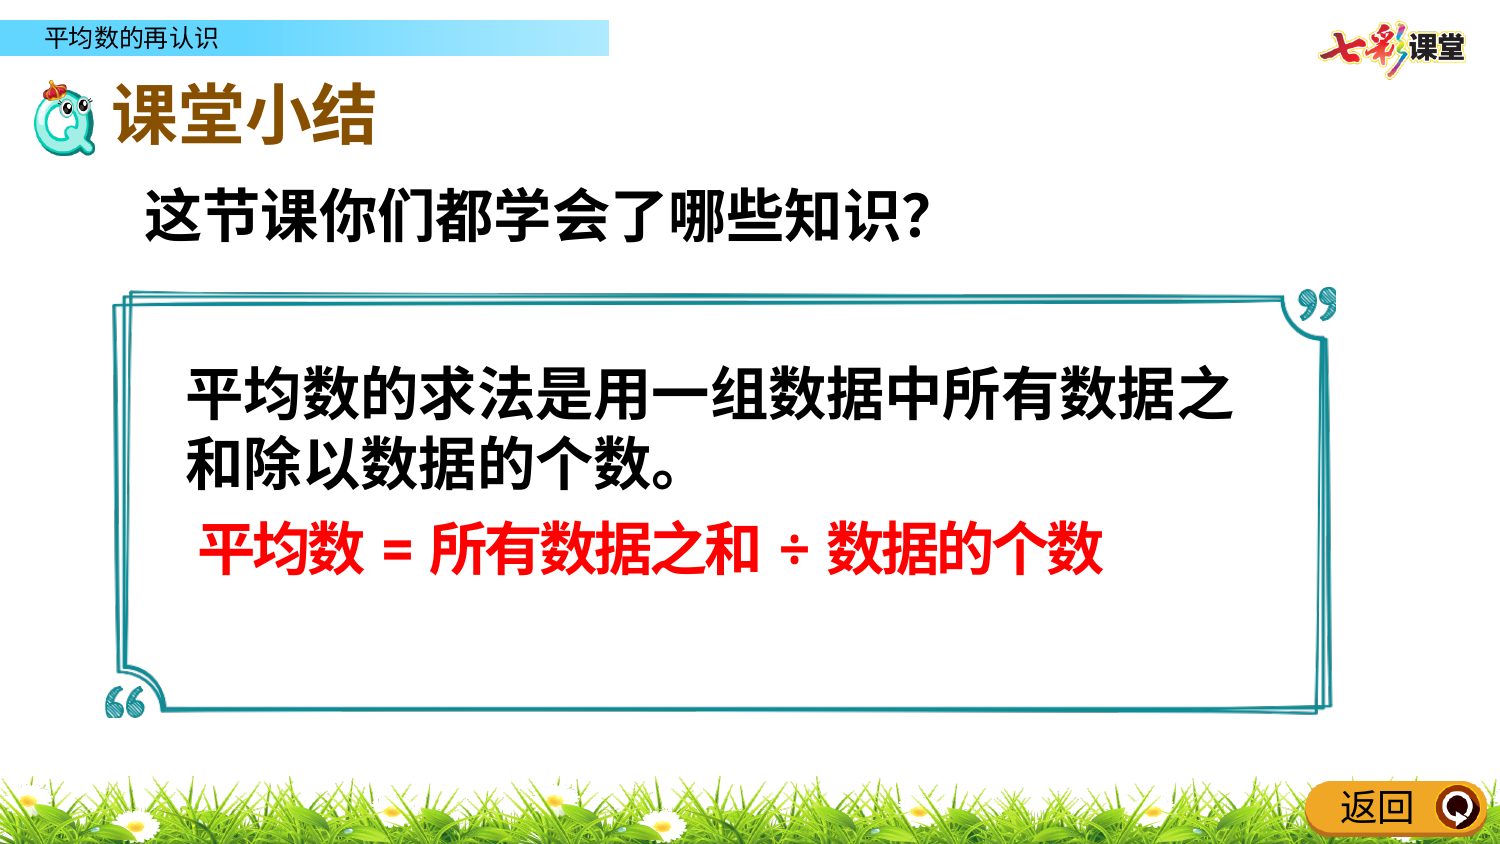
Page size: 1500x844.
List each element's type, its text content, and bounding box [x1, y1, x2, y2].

picture [0, 776, 1500, 844]
text_box 课堂小结 [100, 67, 404, 159]
text_box 这节课你们都学会了哪些知识？ [133, 173, 972, 255]
picture [1316, 20, 1468, 80]
picture [105, 287, 1337, 718]
picture [34, 80, 96, 156]
